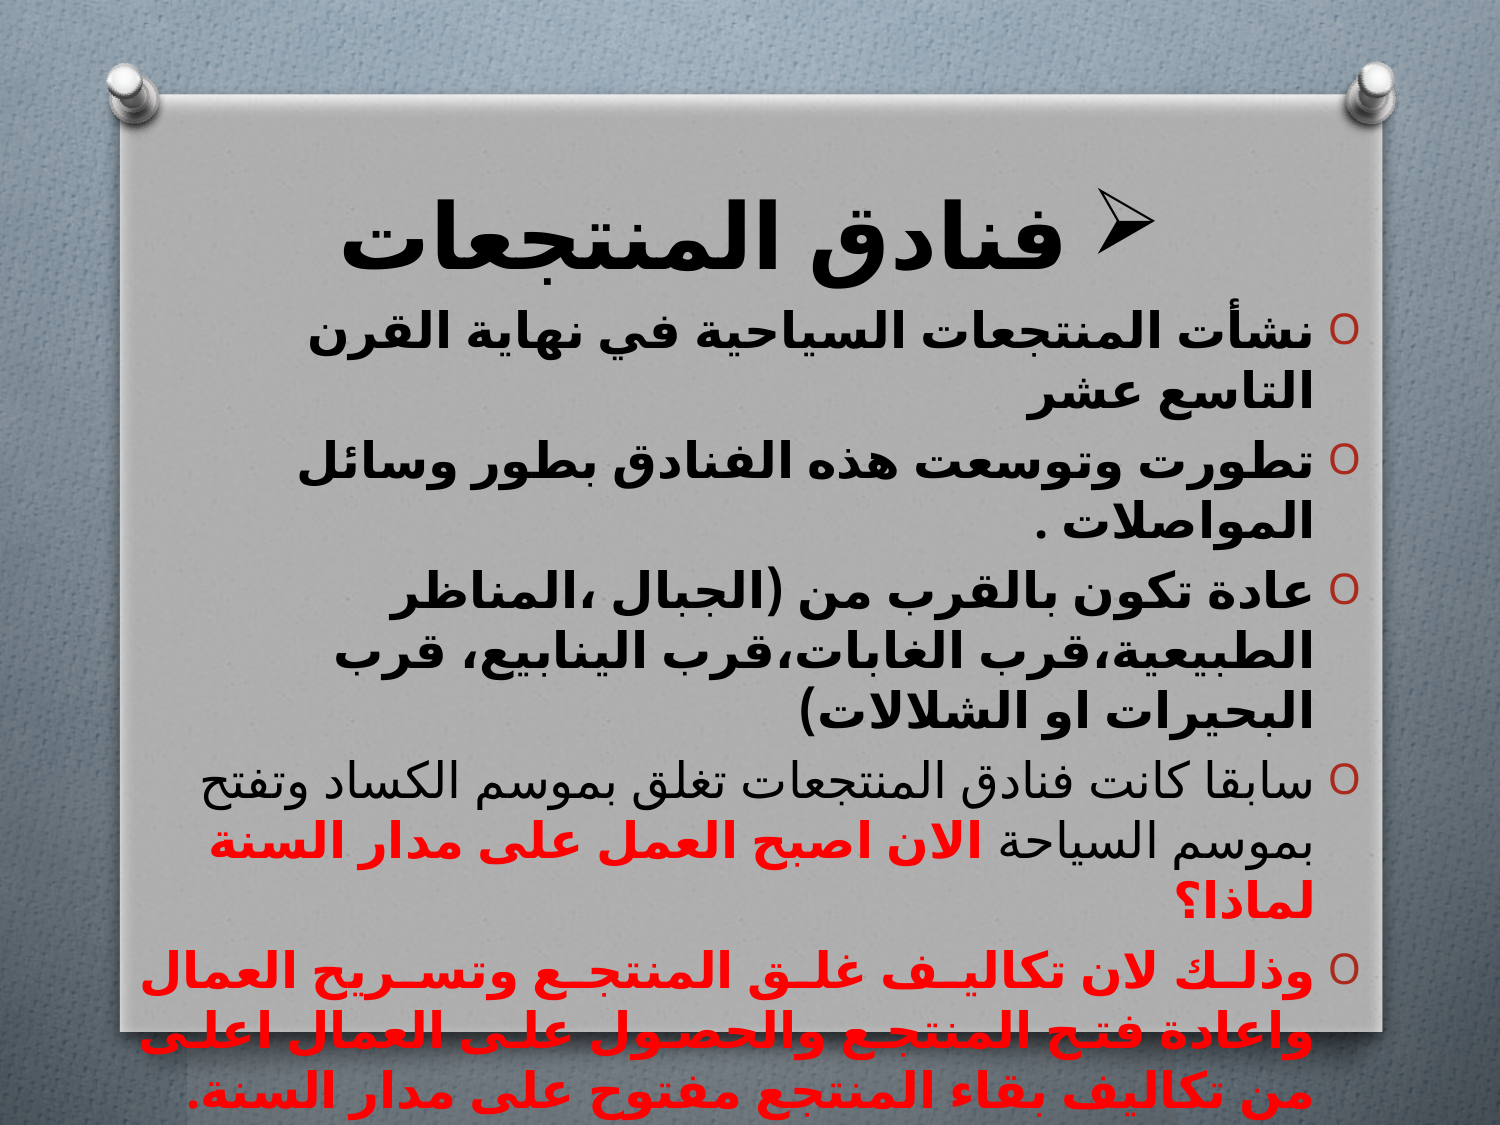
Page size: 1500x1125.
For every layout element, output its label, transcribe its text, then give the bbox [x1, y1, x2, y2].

title فنادق المنتجعات [179, 134, 1323, 290]
picture [75, 29, 198, 153]
picture [1317, 35, 1439, 156]
list نشأت المنتجعات السياحية في نهاية القرن التاسع عشر تطورت وتوسعت هذه الفنادق بطور وسائل المواصلات . عادة تكون بالقرب من (الجبال ،المناظر الطبيعية،قرب الغابات،قرب الينابيع، قرب البحيرات او الشلالات) سابقا كانت فنادق المنتجعات تغلق بموسم الكساد وتفتح بموسم السياحة الان اصبح العمل على مدار السنة لماذا؟ وذلك لان تكاليف غلق المنتجع وتسريح العمال واعادة فتح المنتجع والحصول على العمال اعلى من تكاليف بقاء المنتجع مفتوح على مدار السنة. [123, 290, 1376, 1024]
